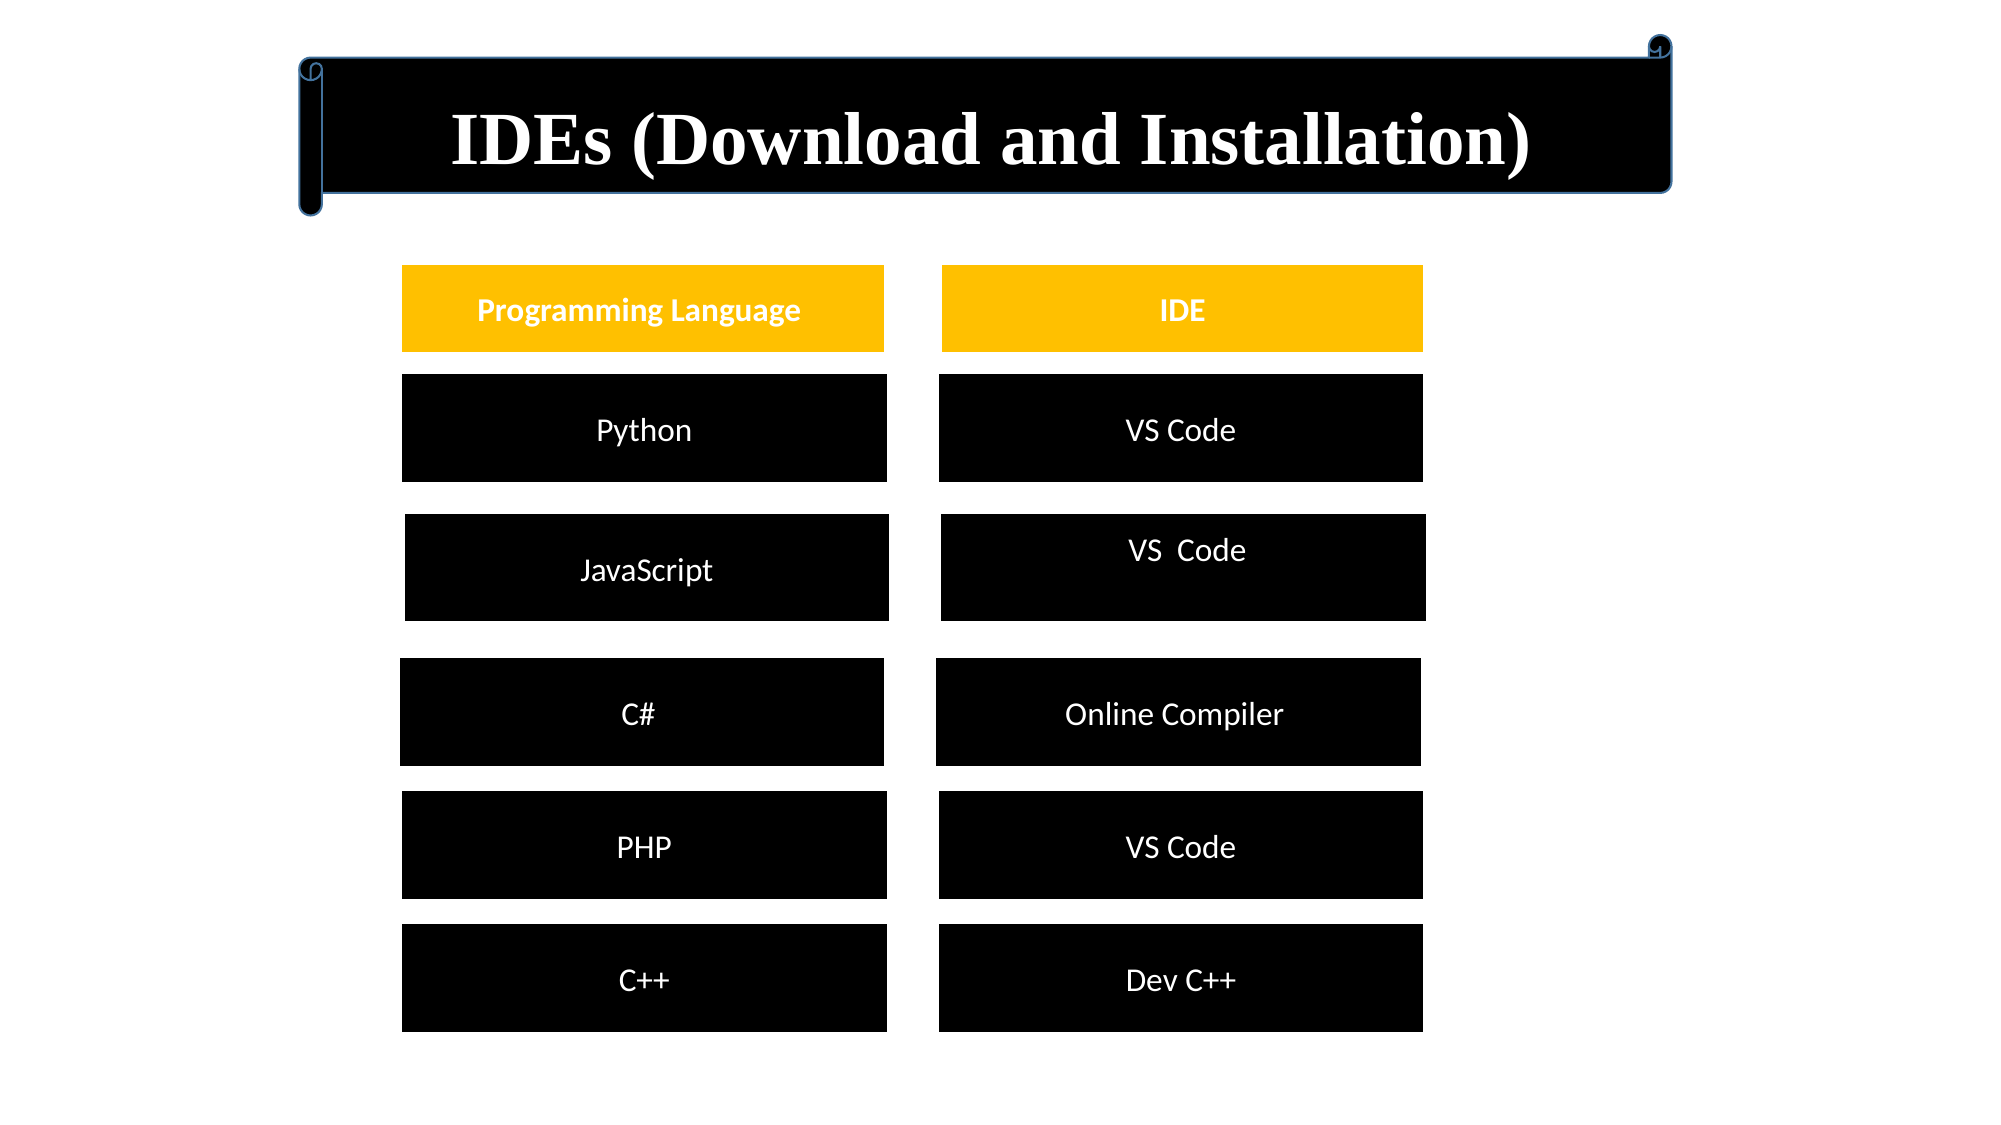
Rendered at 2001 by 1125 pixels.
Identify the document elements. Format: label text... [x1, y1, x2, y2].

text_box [403, 925, 1423, 1032]
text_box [400, 262, 1425, 354]
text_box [400, 659, 1421, 766]
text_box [403, 792, 1423, 899]
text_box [405, 514, 1425, 621]
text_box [403, 375, 1423, 482]
text_box IDEs (Download and Installation) [298, 33, 1673, 217]
